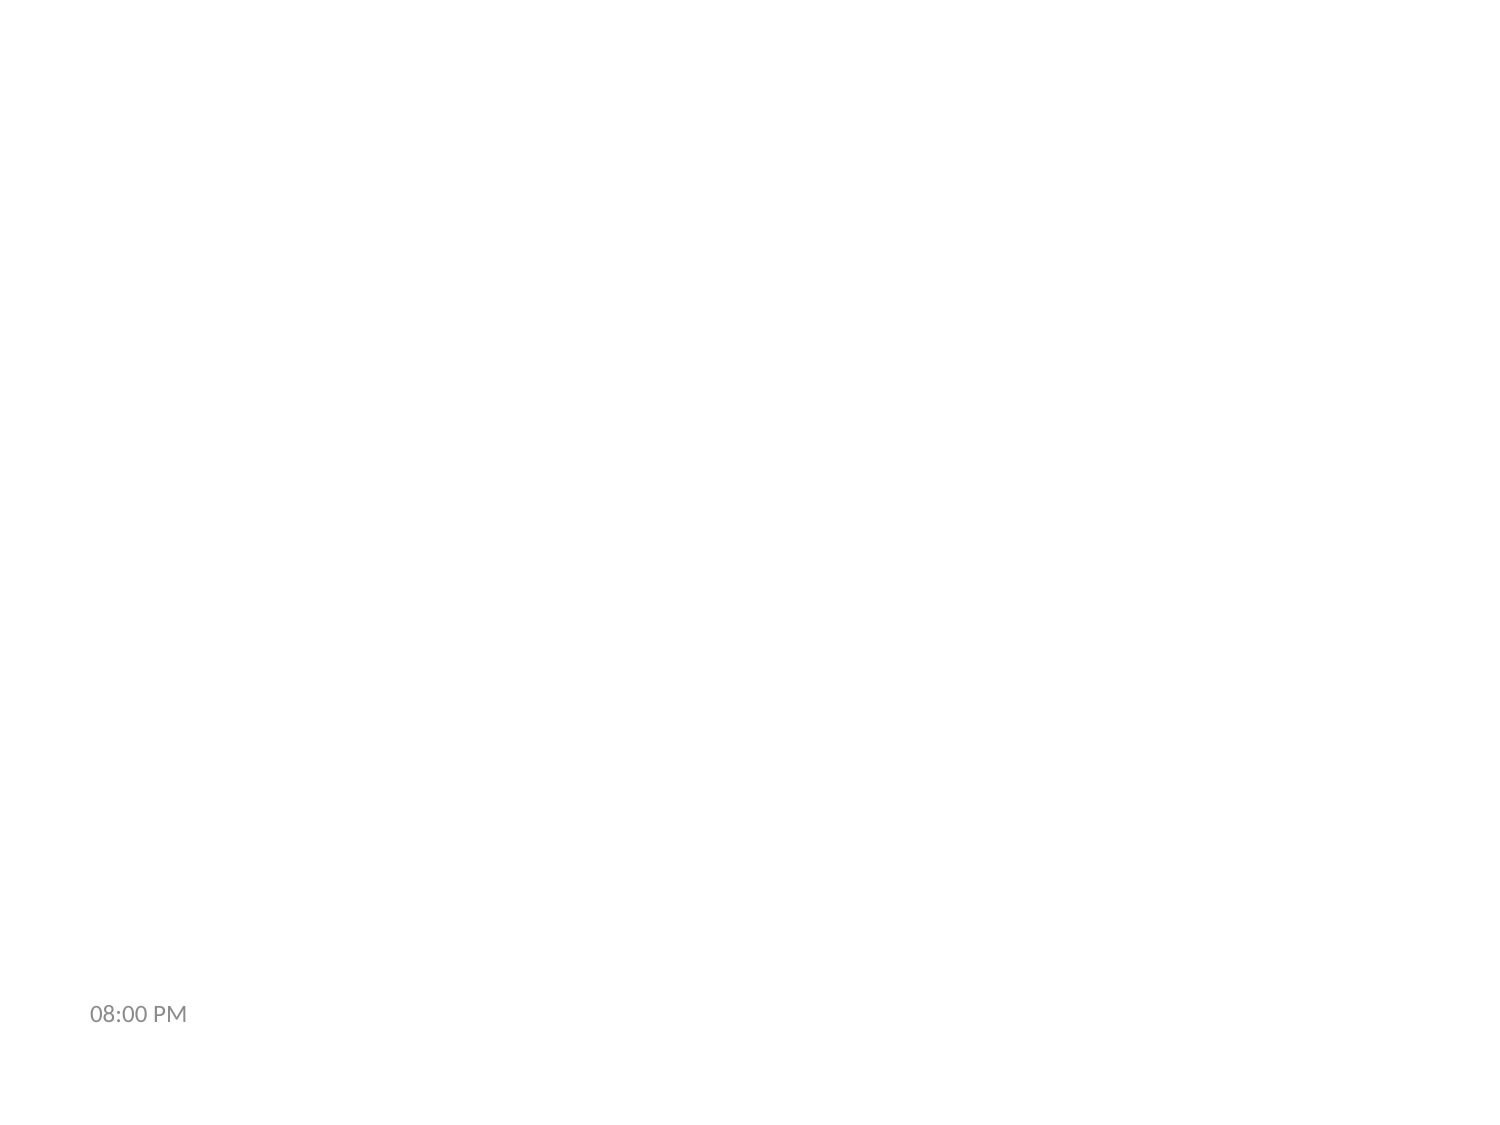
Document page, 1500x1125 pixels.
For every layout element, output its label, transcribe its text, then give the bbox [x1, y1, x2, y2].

text_box 3:35 PM [75, 982, 425, 1043]
